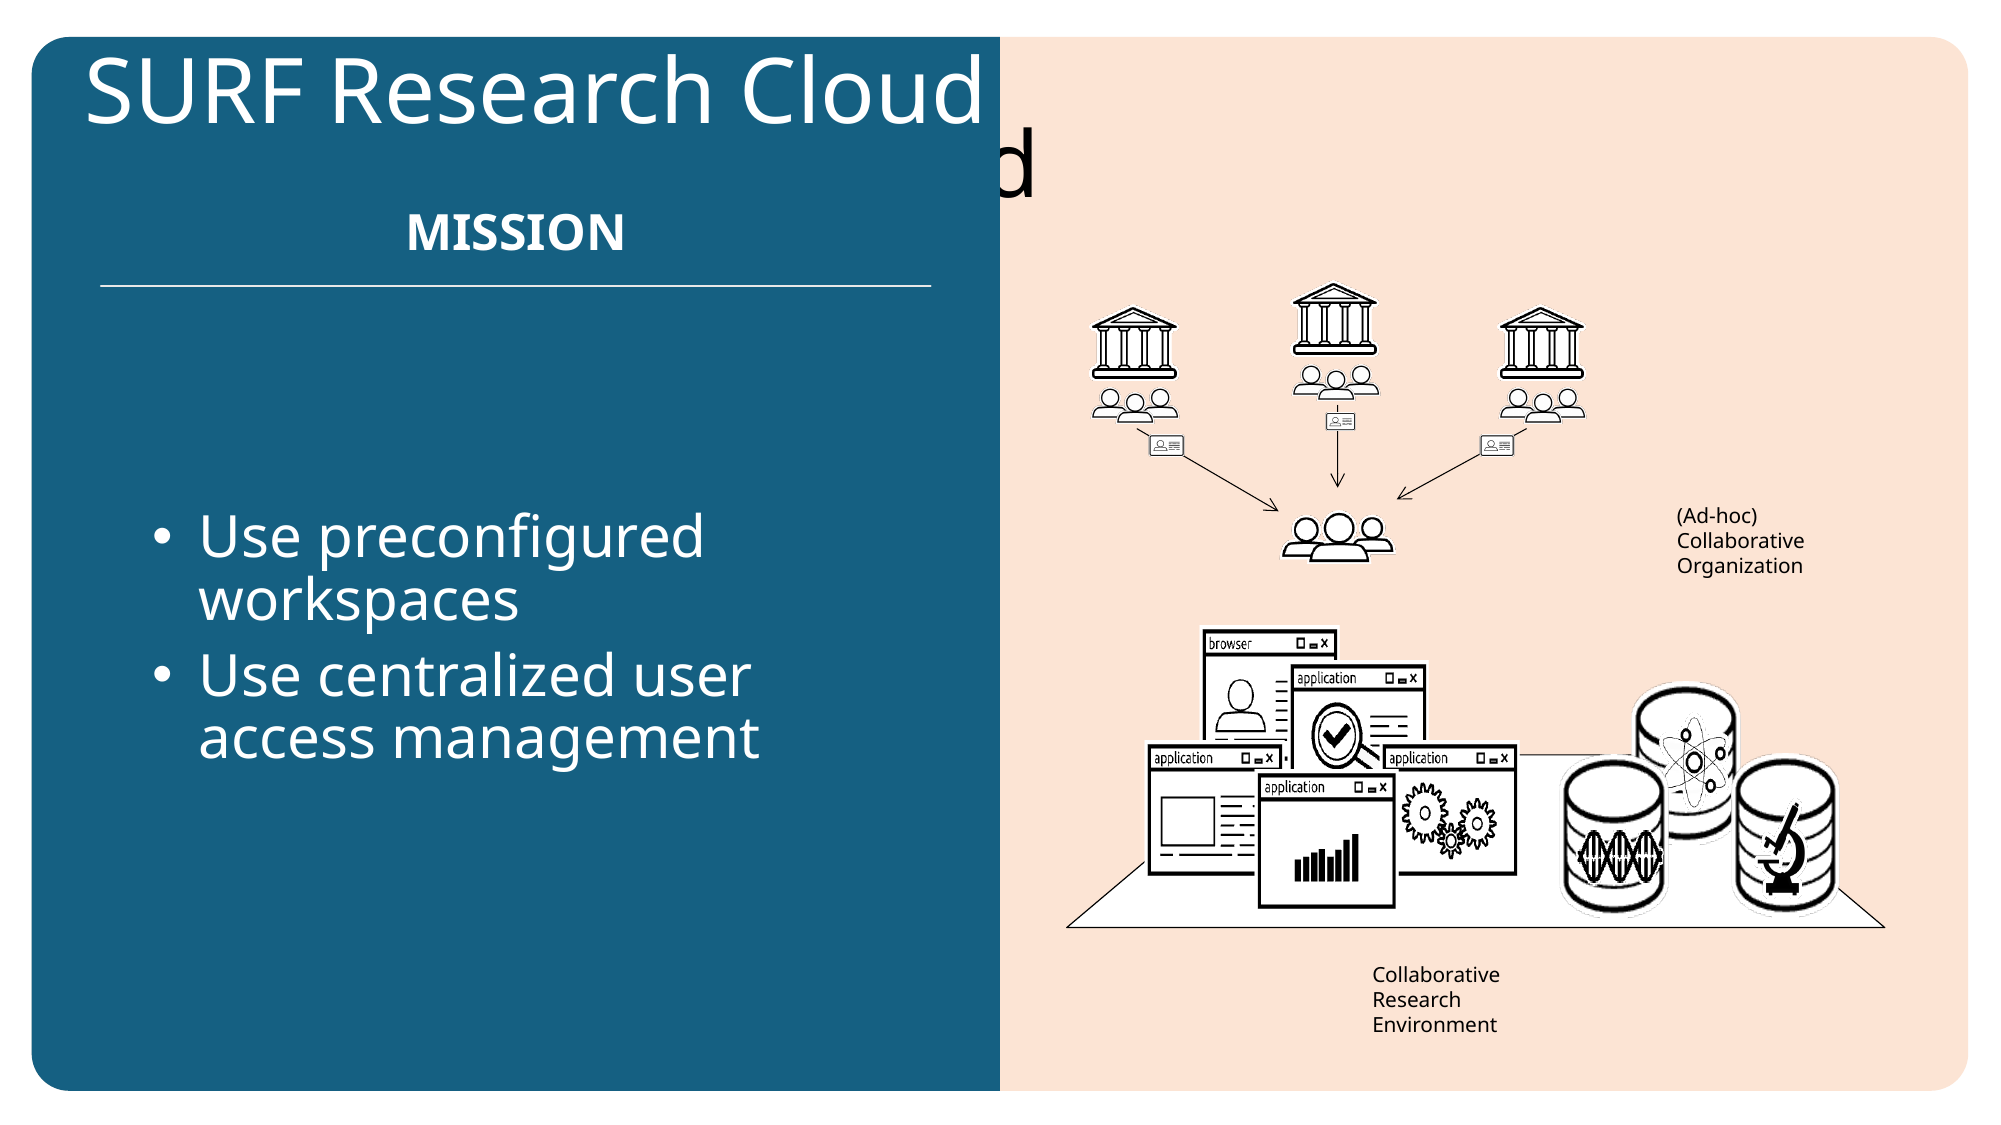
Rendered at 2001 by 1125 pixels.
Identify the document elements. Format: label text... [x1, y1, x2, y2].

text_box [1089, 280, 1819, 581]
title SURF Research Cloud [85, 44, 1914, 144]
text_box SURF Research cloud [1000, 144, 1882, 175]
text_box Mission [381, 192, 651, 268]
text_box [31, 36, 1000, 1091]
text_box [1066, 624, 1886, 1125]
text_box Use preconfigured workspaces Use centralized user access management [152, 507, 935, 942]
